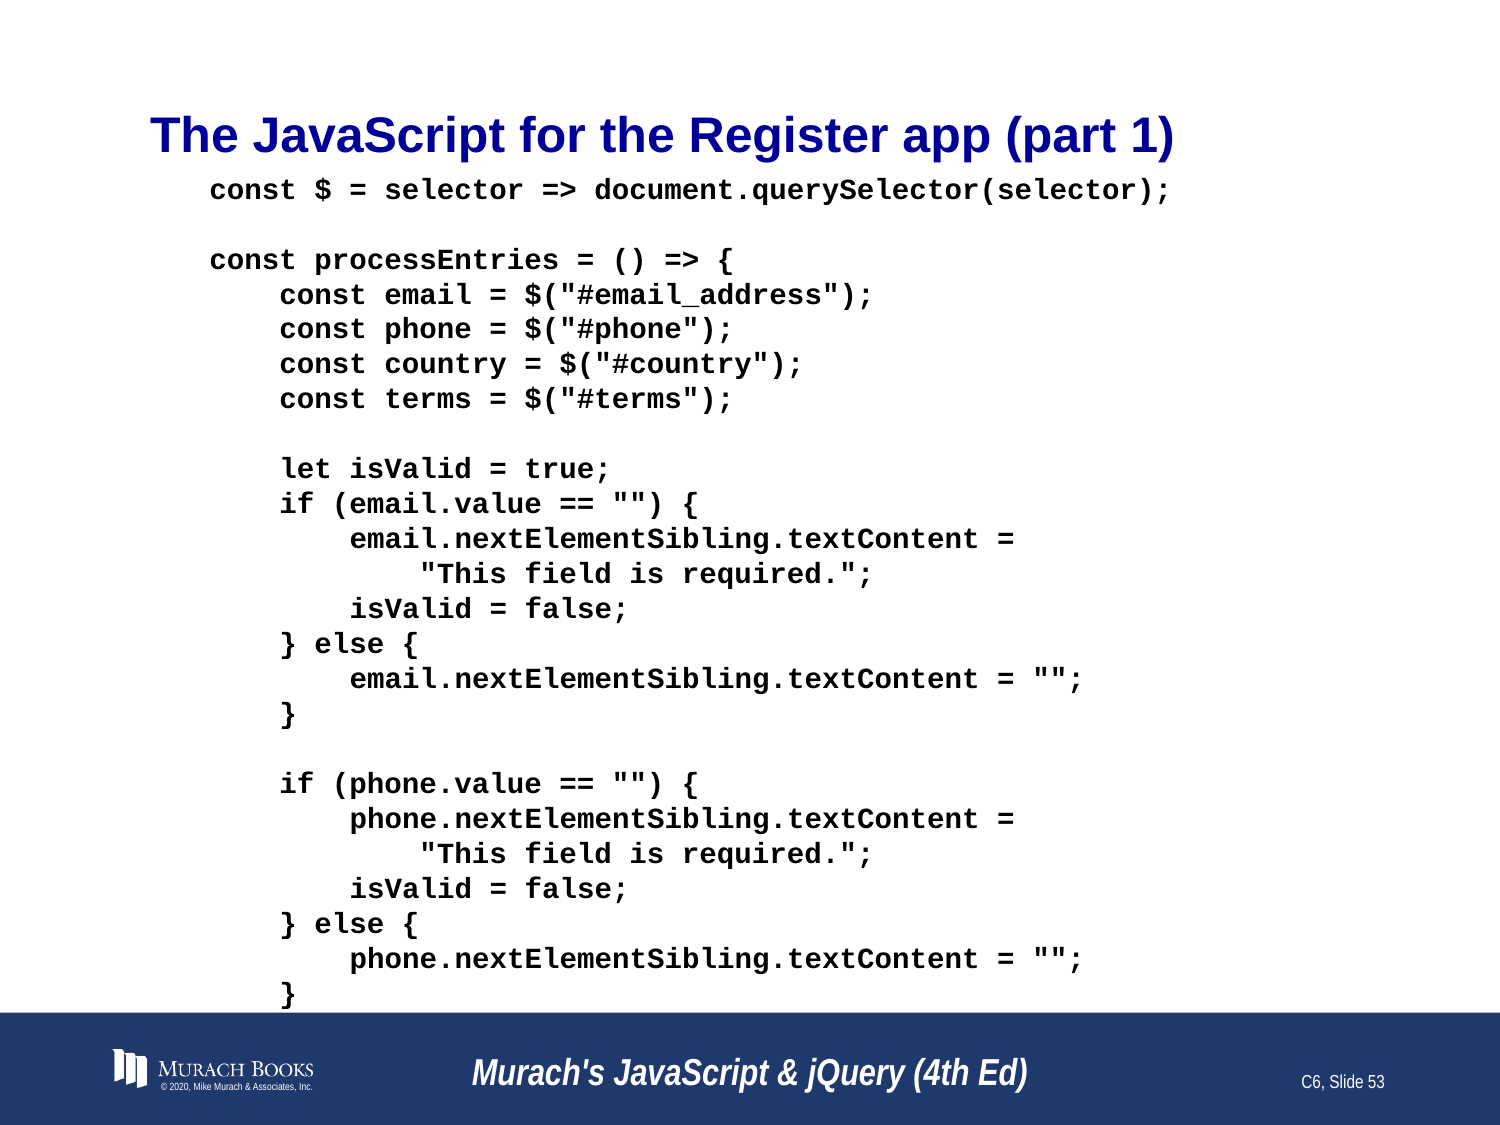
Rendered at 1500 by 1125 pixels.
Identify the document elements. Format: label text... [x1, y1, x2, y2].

list const $ = selector => document.querySelector(selector); const processEntries = () => { const email = $("#email_address"); const phone = $("#phone"); const country = $("#country"); const terms = $("#terms"); let isValid = true; if (email.value == "") { email.nextElementSibling.textContent = "This field is required."; isValid = false; } else { email.nextElementSibling.textContent = ""; } if (phone.value == "") { phone.nextElementSibling.textContent = "This field is required."; isValid = false; } else { phone.nextElementSibling.textContent = ""; } [137, 162, 1350, 963]
slide_number Murach's JavaScript & jQuery (4th Ed) [463, 1025, 1050, 1100]
slide_number C6, Slide 53 [1087, 1025, 1400, 1100]
title The JavaScript for the Register app (part 1) [150, 102, 1350, 162]
footer © 2020, Mike Murach & Associates, Inc. [12, 1025, 463, 1100]
